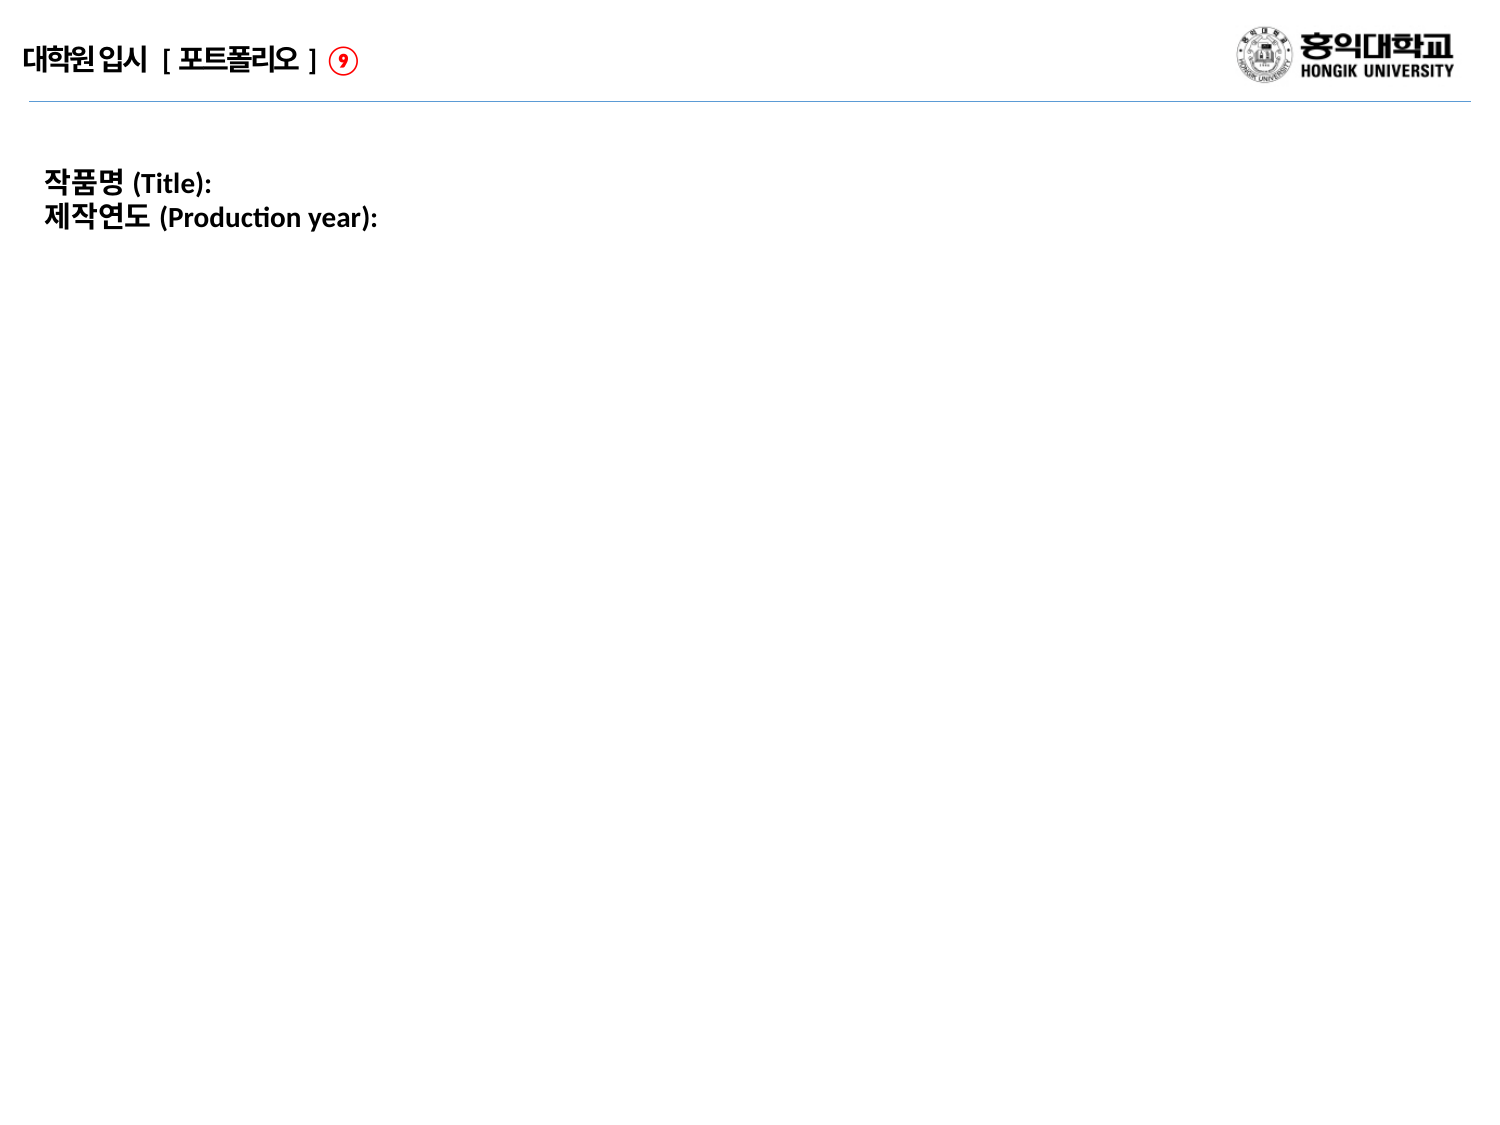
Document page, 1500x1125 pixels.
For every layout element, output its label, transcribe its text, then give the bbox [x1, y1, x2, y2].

text_box 대학원 입시 [포트폴리오] ⑨ [9, 33, 380, 84]
text_box 작품명(Title): 제작연도(Production year): [29, 156, 687, 242]
picture [1210, 17, 1481, 94]
